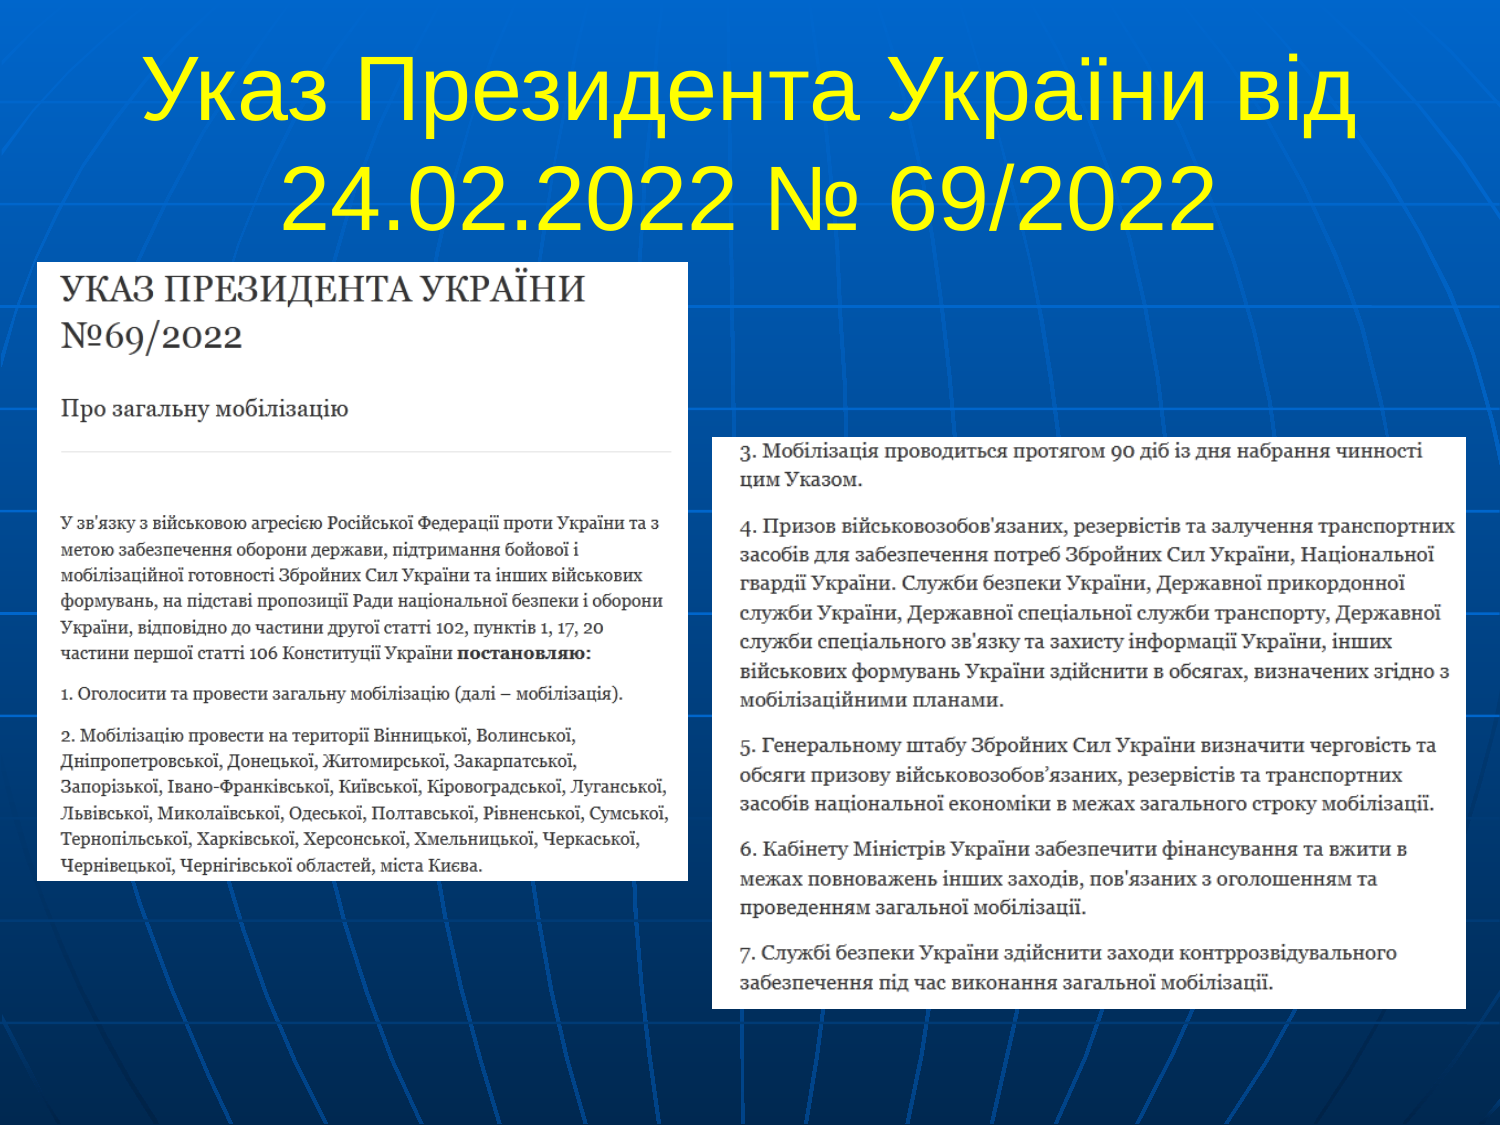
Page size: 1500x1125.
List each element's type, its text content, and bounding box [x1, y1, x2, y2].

picture [712, 437, 1466, 1009]
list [37, 262, 688, 881]
title Указ Президента України від 24.02.2022 № 69/2022 [75, 45, 1425, 233]
